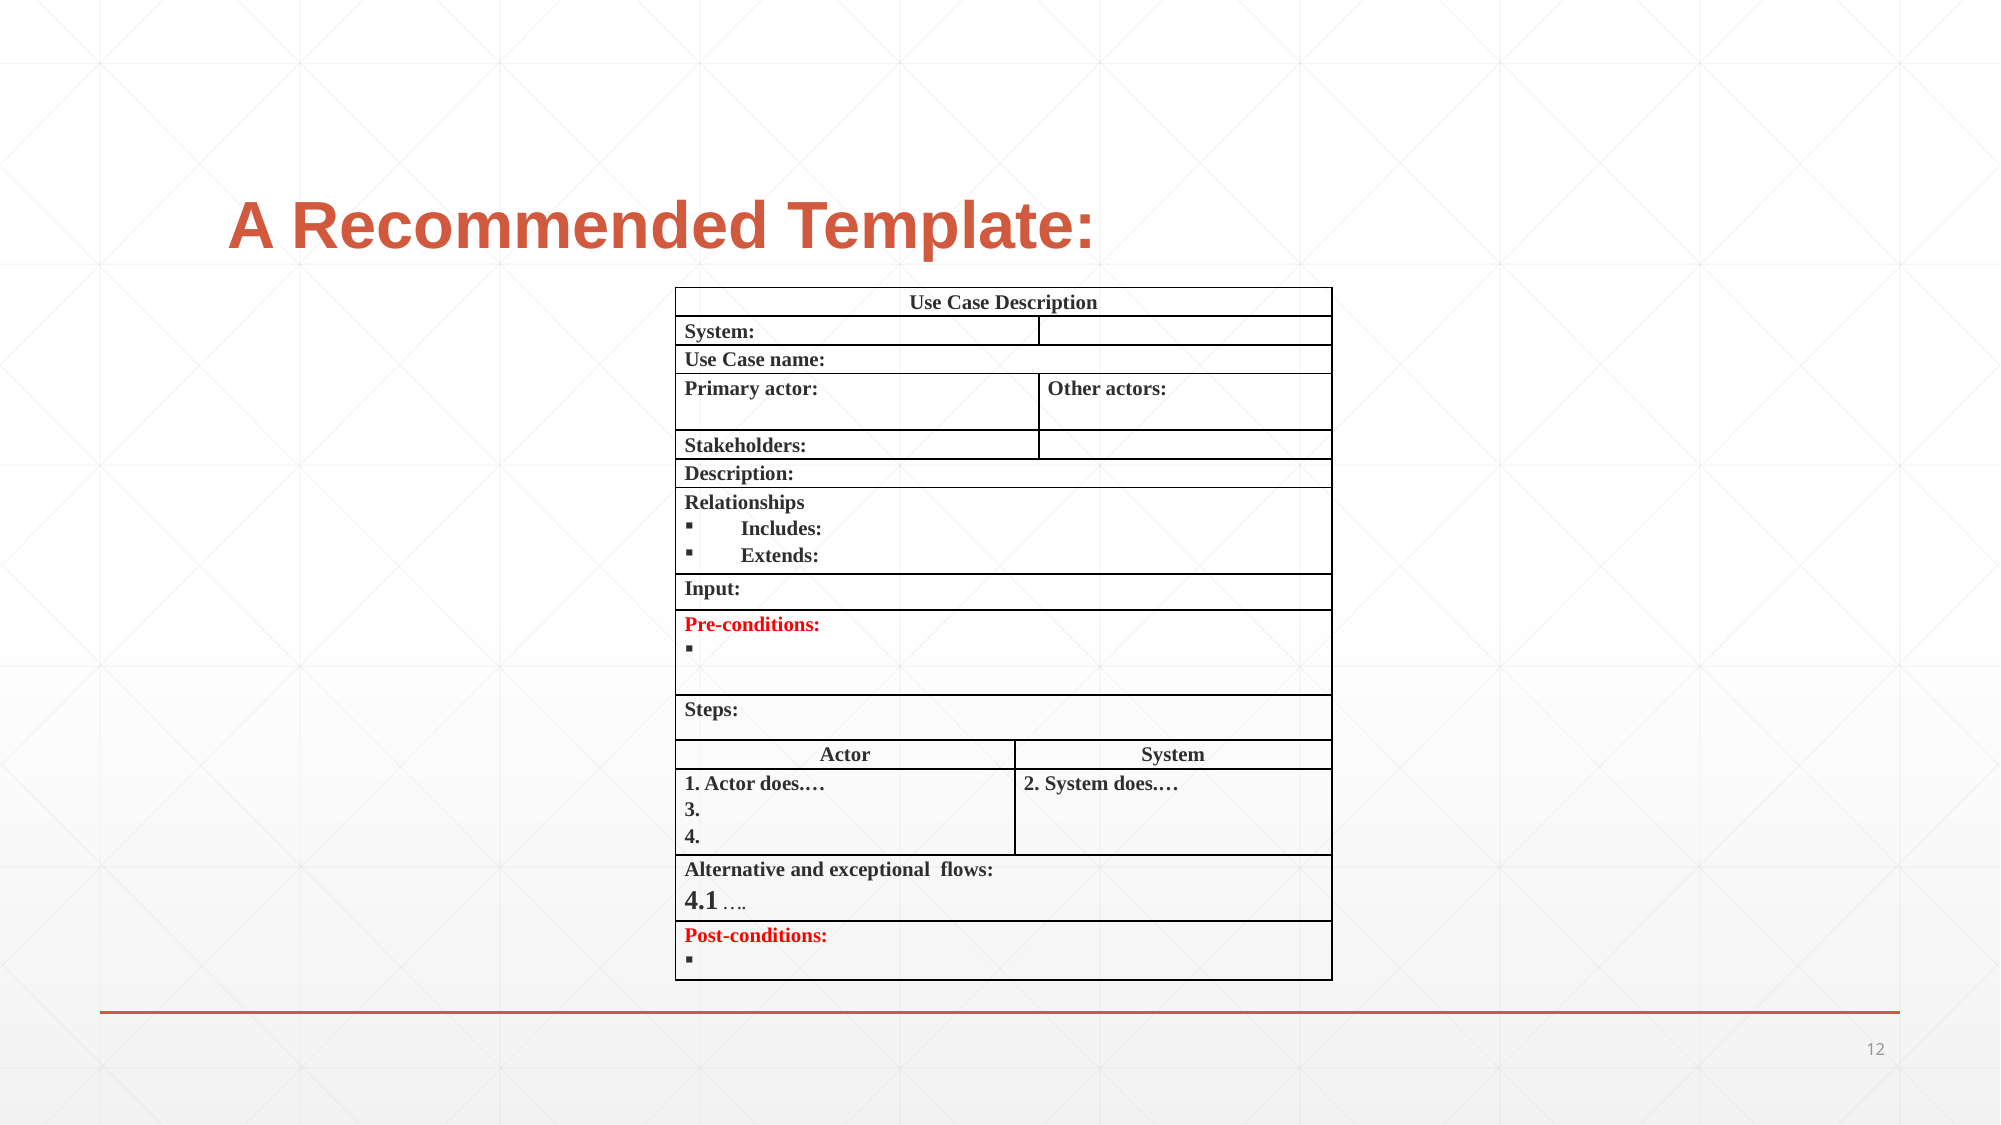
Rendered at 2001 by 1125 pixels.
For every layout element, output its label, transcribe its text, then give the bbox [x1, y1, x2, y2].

slide_number 12 [1749, 1031, 1901, 1069]
table_cell Steps: [676, 696, 1331, 739]
table_cell Description: [676, 460, 1331, 487]
table_cell 2. System does.… [1016, 770, 1331, 854]
table_cell Actor [676, 741, 1014, 768]
table_cell Use Case name: [676, 346, 1039, 373]
title A Recommended Template: [212, 82, 1788, 271]
table_cell Primary actor: [676, 374, 1038, 429]
table_cell Alternative and exceptional flows: 4.1 …. [676, 856, 1331, 920]
table_cell Pre-conditions: [676, 611, 1331, 694]
table_cell [1040, 431, 1331, 458]
table_cell Post-conditions: [676, 922, 1331, 979]
table_cell Other actors: [1040, 374, 1331, 429]
table_cell System: [676, 317, 1038, 344]
table_cell System [1016, 741, 1331, 768]
table_header Use Case Description [676, 288, 1331, 315]
table_cell Relationships Includes: Extends: [676, 488, 1331, 573]
table_cell [1039, 346, 1331, 373]
table_cell 1. Actor does.… 3. 4. [676, 770, 1014, 854]
table_cell [1040, 317, 1331, 344]
table_cell Input: [676, 575, 1331, 609]
table_cell Stakeholders: [676, 431, 1038, 458]
